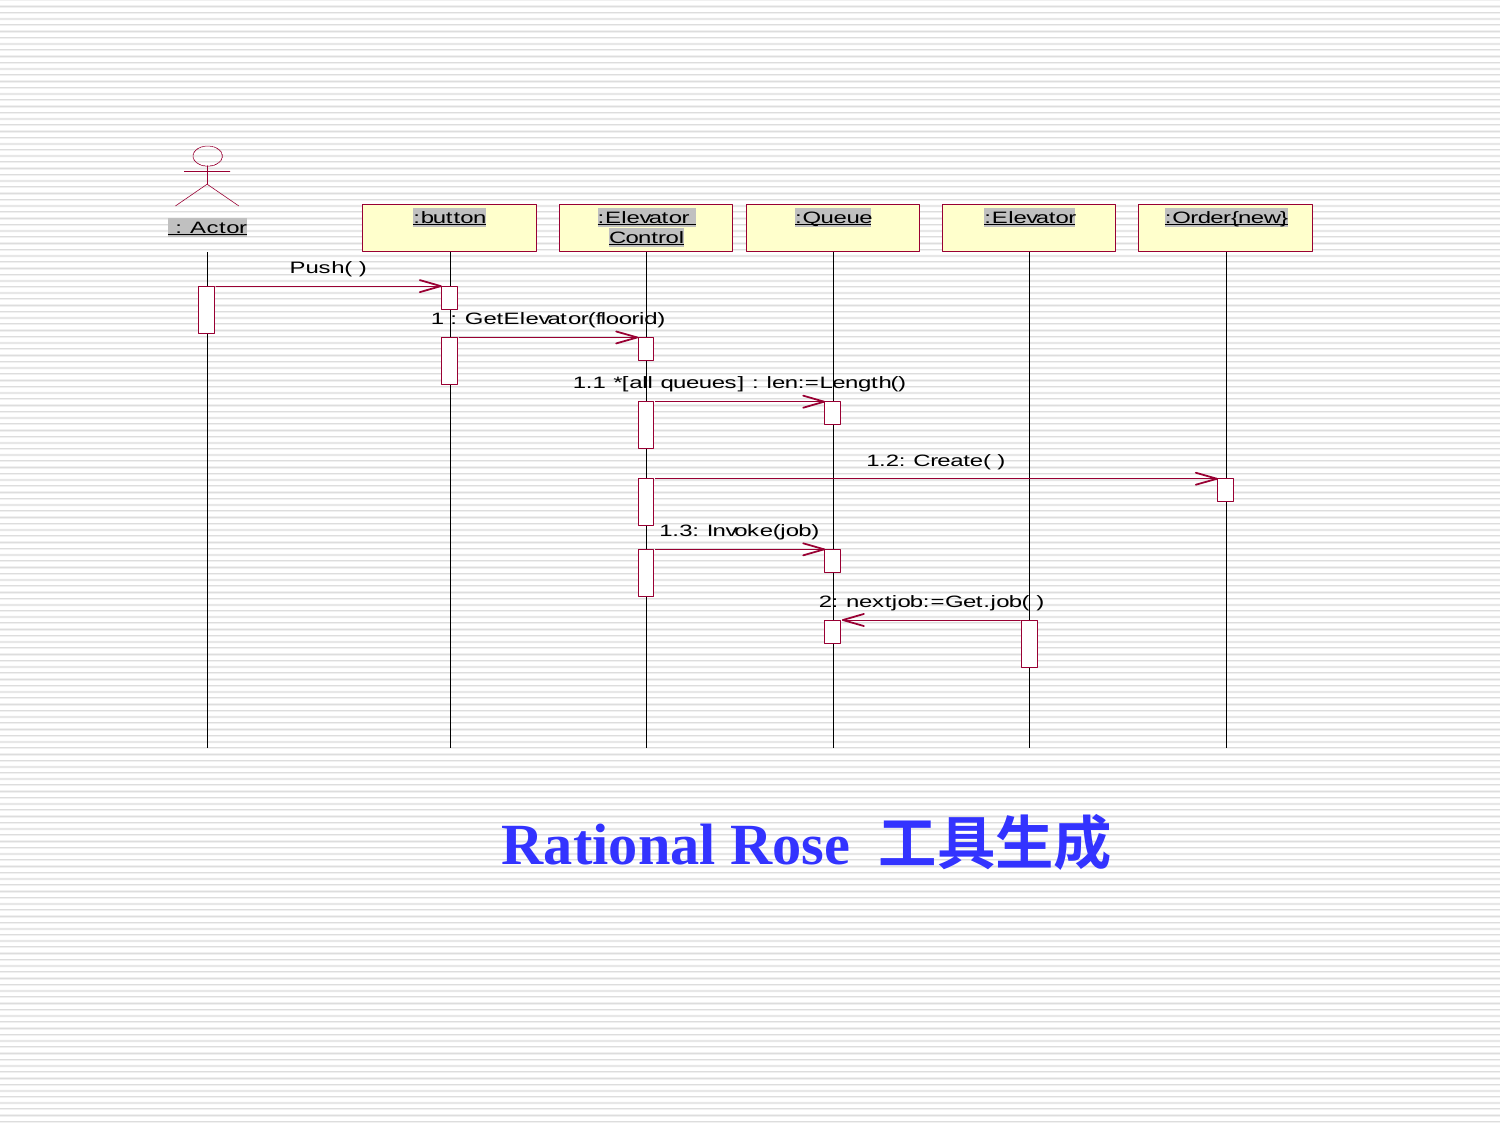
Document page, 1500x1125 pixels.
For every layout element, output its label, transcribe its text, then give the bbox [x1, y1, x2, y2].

picture [0, 0, 1500, 1125]
text_box Rational Rose 工具生成 [487, 798, 1127, 884]
